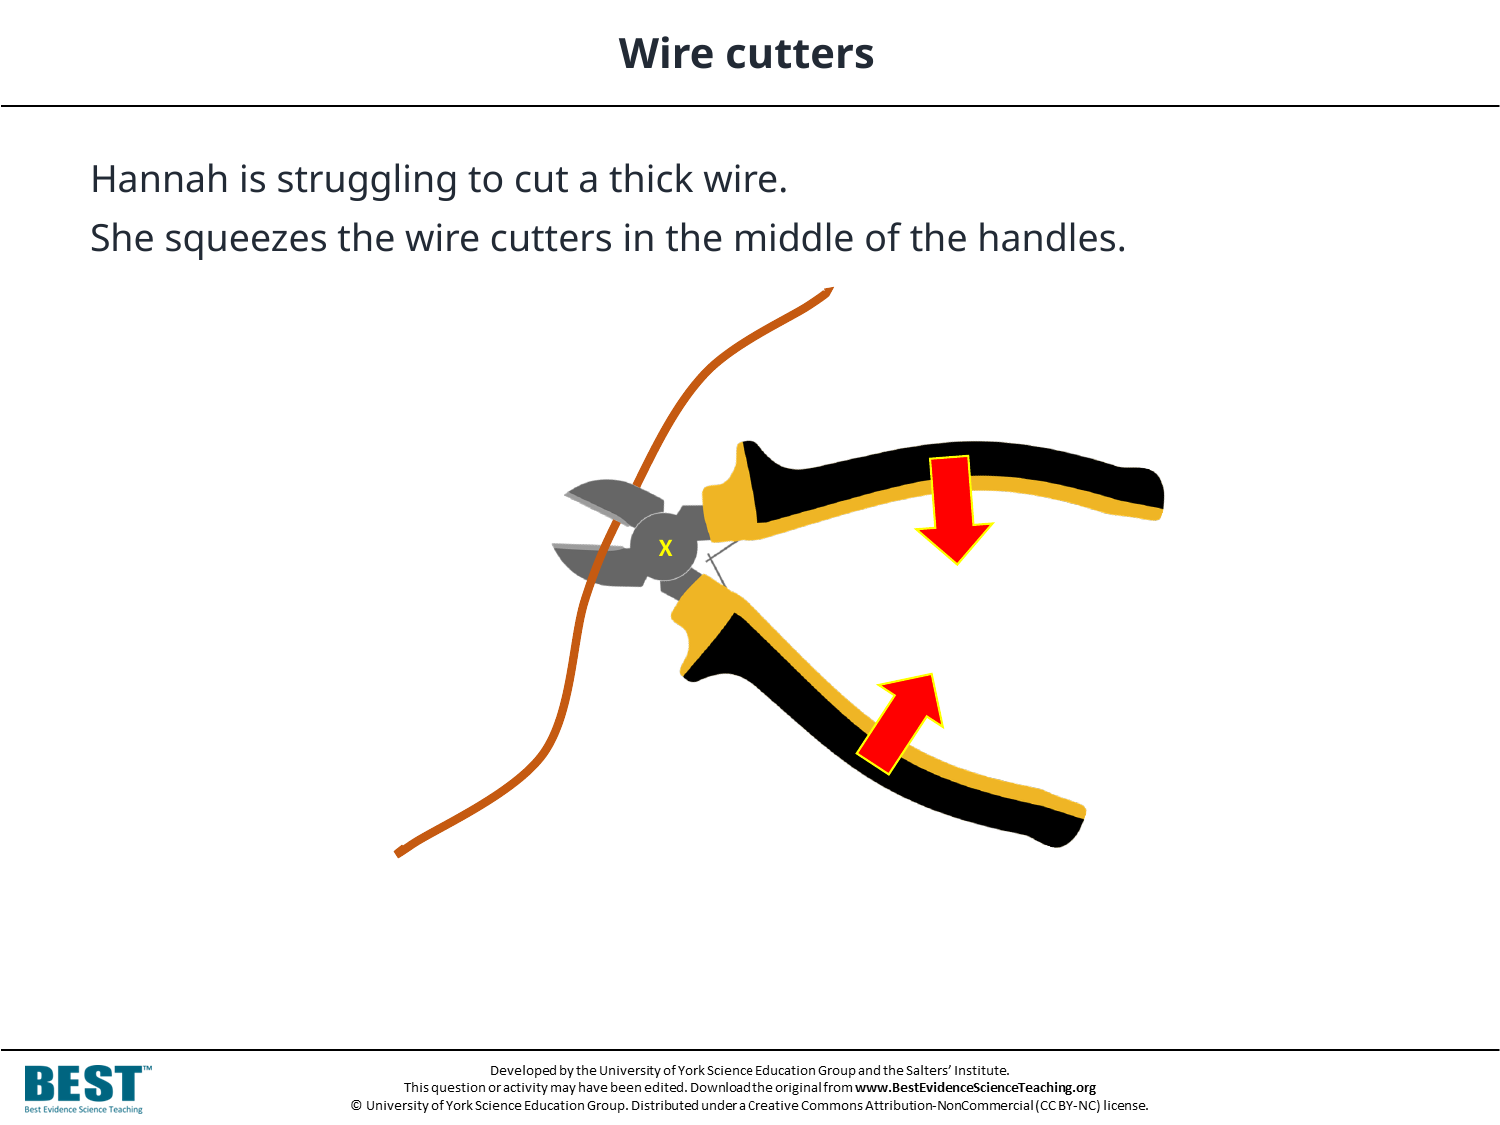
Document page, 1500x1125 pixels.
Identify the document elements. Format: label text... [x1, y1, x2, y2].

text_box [361, 278, 1133, 825]
picture [1, 105, 1500, 1125]
text_box Wire cutters [23, 4, 1471, 99]
